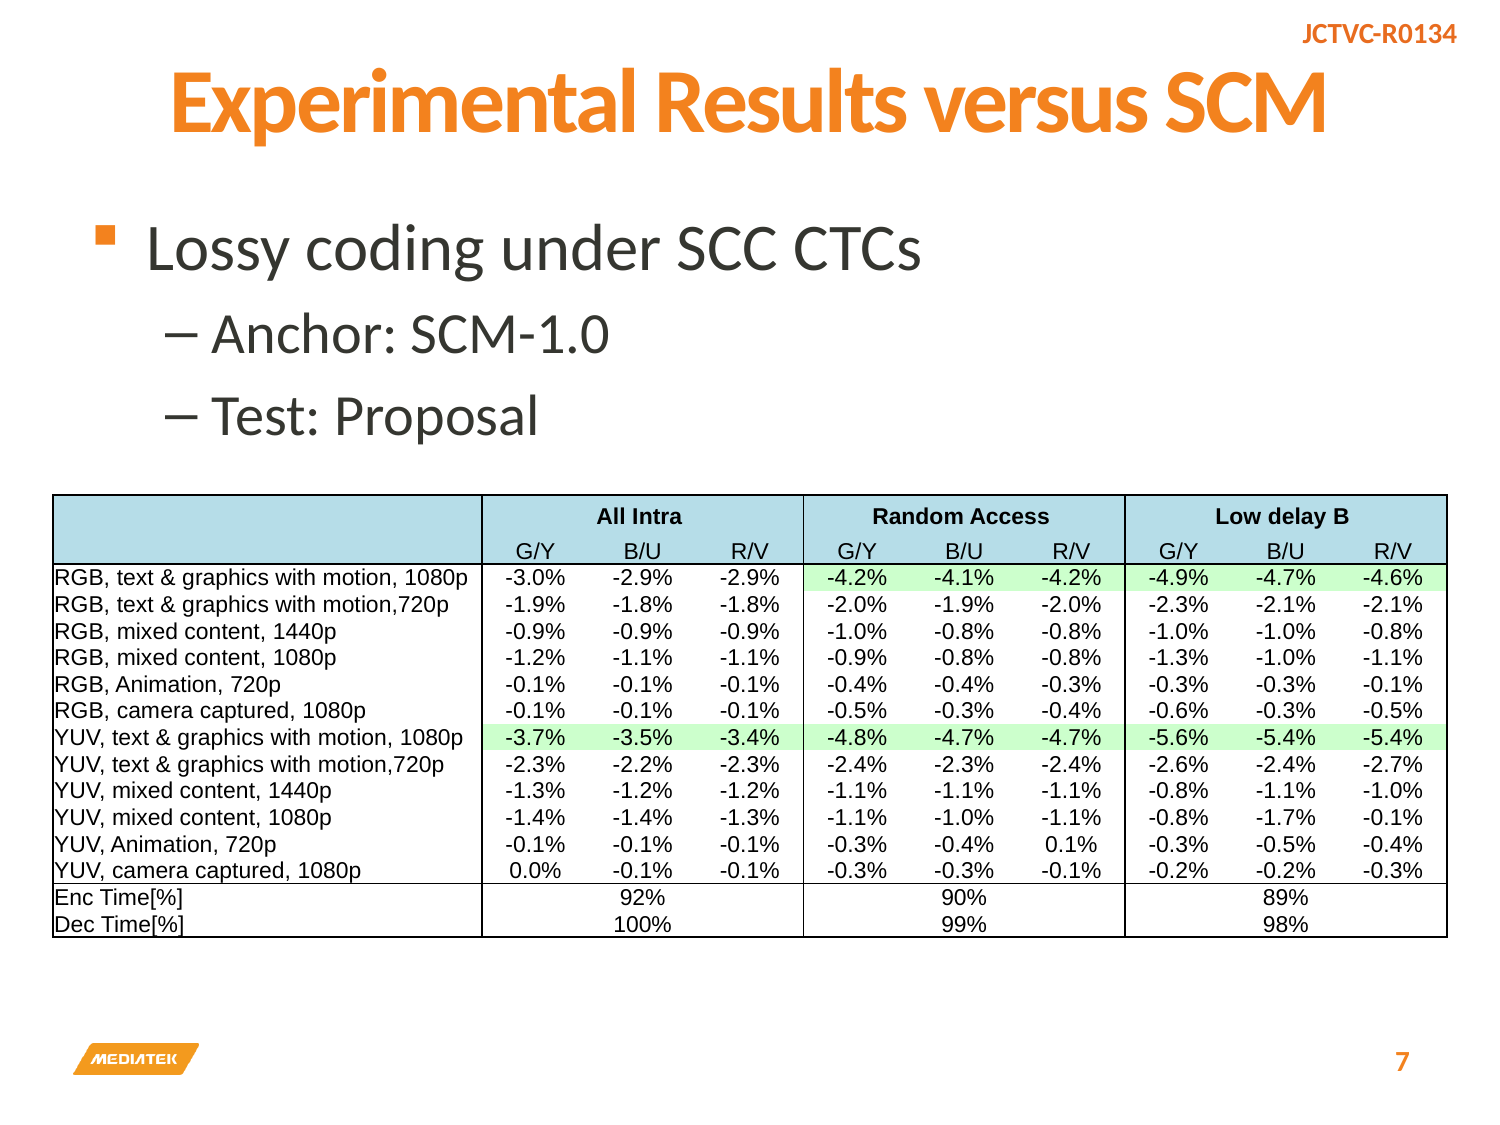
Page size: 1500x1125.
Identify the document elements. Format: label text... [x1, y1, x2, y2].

table_cell -1.1% [696, 644, 803, 671]
table_cell -0.3% [1232, 697, 1339, 724]
table_cell -0.5% [1339, 697, 1446, 724]
table_cell -0.1% [1339, 671, 1446, 697]
table_cell -4.1% [911, 565, 1018, 591]
table_cell -1.0% [1232, 617, 1339, 644]
table_cell -4.7% [1232, 565, 1339, 591]
table_cell -0.9% [804, 644, 911, 671]
table_cell -1.7% [1232, 804, 1339, 830]
table_cell YUV, camera captured, 1080p [54, 857, 481, 883]
table_cell R/V [696, 530, 803, 563]
table_cell -1.3% [1126, 644, 1232, 671]
table_cell -0.3% [911, 697, 1018, 724]
table_cell RGB, mixed content, 1440p [54, 617, 481, 644]
table_cell 92% [483, 884, 803, 910]
table_cell -0.1% [696, 830, 803, 857]
table_cell -1.1% [589, 644, 696, 671]
table_cell -0.9% [696, 617, 803, 644]
table_cell YUV, mixed content, 1080p [54, 804, 481, 830]
table_cell -0.4% [1018, 697, 1124, 724]
table_cell -0.3% [1126, 830, 1232, 857]
table_cell -0.1% [696, 697, 803, 724]
table_cell -1.1% [804, 804, 911, 830]
table_cell Enc Time[%] [54, 884, 481, 910]
table_cell -0.4% [804, 671, 911, 697]
table_cell -2.9% [589, 565, 696, 591]
list Lossy coding under SCC CTCs Anchor: SCM-1.0 Test: Proposal [75, 196, 1425, 473]
table_cell -0.3% [1126, 671, 1232, 697]
table_cell -1.1% [1339, 644, 1446, 671]
table_cell -0.1% [696, 671, 803, 697]
table_cell 89% [1126, 884, 1446, 910]
table_cell -2.4% [804, 750, 911, 777]
table_cell -0.3% [1018, 671, 1124, 697]
table_cell -0.1% [483, 671, 589, 697]
table_cell -4.7% [911, 724, 1018, 750]
table_cell Dec Time[%] [54, 910, 481, 936]
table_cell -0.8% [1339, 617, 1446, 644]
table_cell R/V [1339, 530, 1446, 563]
table_cell 100% [483, 910, 803, 936]
table_cell -1.2% [589, 777, 696, 804]
table_cell -0.4% [911, 830, 1018, 857]
table_cell YUV, mixed content, 1440p [54, 777, 481, 804]
table_cell -0.6% [1126, 697, 1232, 724]
table_cell -4.7% [1018, 724, 1124, 750]
table_cell -0.1% [483, 830, 589, 857]
table_cell -0.1% [696, 857, 803, 883]
table_cell -4.6% [1339, 565, 1446, 591]
table_cell -0.8% [1126, 777, 1232, 804]
table_cell YUV, text & graphics with motion, 1080p [54, 724, 481, 750]
table_cell RGB, text & graphics with motion, 1080p [54, 565, 481, 591]
table_cell RGB, Animation, 720p [54, 671, 481, 697]
table_cell -0.5% [1232, 830, 1339, 857]
table_cell -4.2% [804, 565, 911, 591]
table_cell 0.1% [1018, 830, 1124, 857]
table_cell YUV, text & graphics with motion,720p [54, 750, 481, 777]
table_cell RGB, mixed content, 1080p [54, 644, 481, 671]
table_cell -1.3% [696, 804, 803, 830]
table_cell 0.0% [483, 857, 589, 883]
table_cell 98% [1126, 910, 1446, 936]
table_cell -1.3% [483, 777, 589, 804]
table_cell -2.9% [696, 565, 803, 591]
table_cell -0.3% [1232, 671, 1339, 697]
table_cell -1.9% [483, 591, 589, 617]
table_cell -0.1% [1018, 857, 1124, 883]
table_cell -2.4% [1232, 750, 1339, 777]
table_cell -0.5% [804, 697, 911, 724]
table_cell -0.4% [911, 671, 1018, 697]
table_cell -1.0% [1126, 617, 1232, 644]
table_cell -0.3% [1339, 857, 1446, 883]
table_cell -2.1% [1339, 591, 1446, 617]
table_cell -0.1% [589, 671, 696, 697]
table_cell B/U [1232, 530, 1339, 563]
table_cell -3.7% [483, 724, 589, 750]
table_cell -0.1% [589, 697, 696, 724]
table_cell 90% [804, 884, 1124, 910]
table_cell -0.8% [1018, 617, 1124, 644]
table_cell YUV, Animation, 720p [54, 830, 481, 857]
table_cell -0.3% [911, 857, 1018, 883]
table_cell RGB, text & graphics with motion,720p [54, 591, 481, 617]
table_cell [54, 530, 481, 563]
table_cell -2.1% [1232, 591, 1339, 617]
table_cell -0.1% [483, 697, 589, 724]
table_cell -4.8% [804, 724, 911, 750]
table_cell -4.2% [1018, 565, 1124, 591]
table_cell -0.3% [804, 830, 911, 857]
table_cell -1.1% [1232, 777, 1339, 804]
table_cell -1.4% [483, 804, 589, 830]
picture [73, 1043, 199, 1075]
table_cell -0.8% [911, 644, 1018, 671]
table_cell -0.4% [1339, 830, 1446, 857]
table_cell G/Y [804, 530, 911, 563]
table_cell -4.9% [1126, 565, 1232, 591]
table_cell G/Y [1126, 530, 1232, 563]
table_cell -1.1% [1018, 804, 1124, 830]
table_cell -0.2% [1126, 857, 1232, 883]
table_cell -0.9% [483, 617, 589, 644]
table_cell -2.3% [483, 750, 589, 777]
title Experimental Results versus SCM [75, 54, 1425, 161]
table_cell -5.4% [1339, 724, 1446, 750]
table_cell -3.0% [483, 565, 589, 591]
table_cell -0.1% [1339, 804, 1446, 830]
table_cell -2.3% [1126, 591, 1232, 617]
table_cell -0.2% [1232, 857, 1339, 883]
table_cell -1.0% [804, 617, 911, 644]
table_cell -5.4% [1232, 724, 1339, 750]
table_header All Intra [483, 496, 803, 530]
table_cell -1.0% [1339, 777, 1446, 804]
table_cell -2.3% [911, 750, 1018, 777]
table_cell -2.6% [1126, 750, 1232, 777]
table_cell B/U [911, 530, 1018, 563]
table_cell -0.3% [804, 857, 911, 883]
table_cell -3.4% [696, 724, 803, 750]
table_cell -0.8% [1126, 804, 1232, 830]
table_cell -1.1% [911, 777, 1018, 804]
table_cell -2.7% [1339, 750, 1446, 777]
table_cell -1.2% [696, 777, 803, 804]
table_cell R/V [1018, 530, 1124, 563]
table_cell -3.5% [589, 724, 696, 750]
table_cell -1.0% [911, 804, 1018, 830]
table_cell -1.9% [911, 591, 1018, 617]
table_cell -2.2% [589, 750, 696, 777]
table_cell -2.3% [696, 750, 803, 777]
table_cell -1.4% [589, 804, 696, 830]
table_cell B/U [589, 530, 696, 563]
table_cell -2.0% [804, 591, 911, 617]
table_cell -0.1% [589, 857, 696, 883]
table_cell -0.8% [1018, 644, 1124, 671]
table_cell -1.2% [483, 644, 589, 671]
table_cell -5.6% [1126, 724, 1232, 750]
table_cell -0.9% [589, 617, 696, 644]
table_cell -2.4% [1018, 750, 1124, 777]
table_cell RGB, camera captured, 1080p [54, 697, 481, 724]
slide_number 7 [1251, 1029, 1425, 1090]
table_cell -0.1% [589, 830, 696, 857]
table_header Random Access [804, 496, 1124, 530]
table_cell -1.8% [589, 591, 696, 617]
table_cell -0.8% [911, 617, 1018, 644]
table_cell -1.0% [1232, 644, 1339, 671]
table_cell -1.1% [1018, 777, 1124, 804]
table_cell G/Y [483, 530, 589, 563]
table_header [54, 496, 481, 530]
table_cell -1.1% [804, 777, 911, 804]
table_cell 99% [804, 910, 1124, 936]
table_cell -1.8% [696, 591, 803, 617]
table_header Low delay B [1126, 496, 1446, 530]
table_cell -2.0% [1018, 591, 1124, 617]
